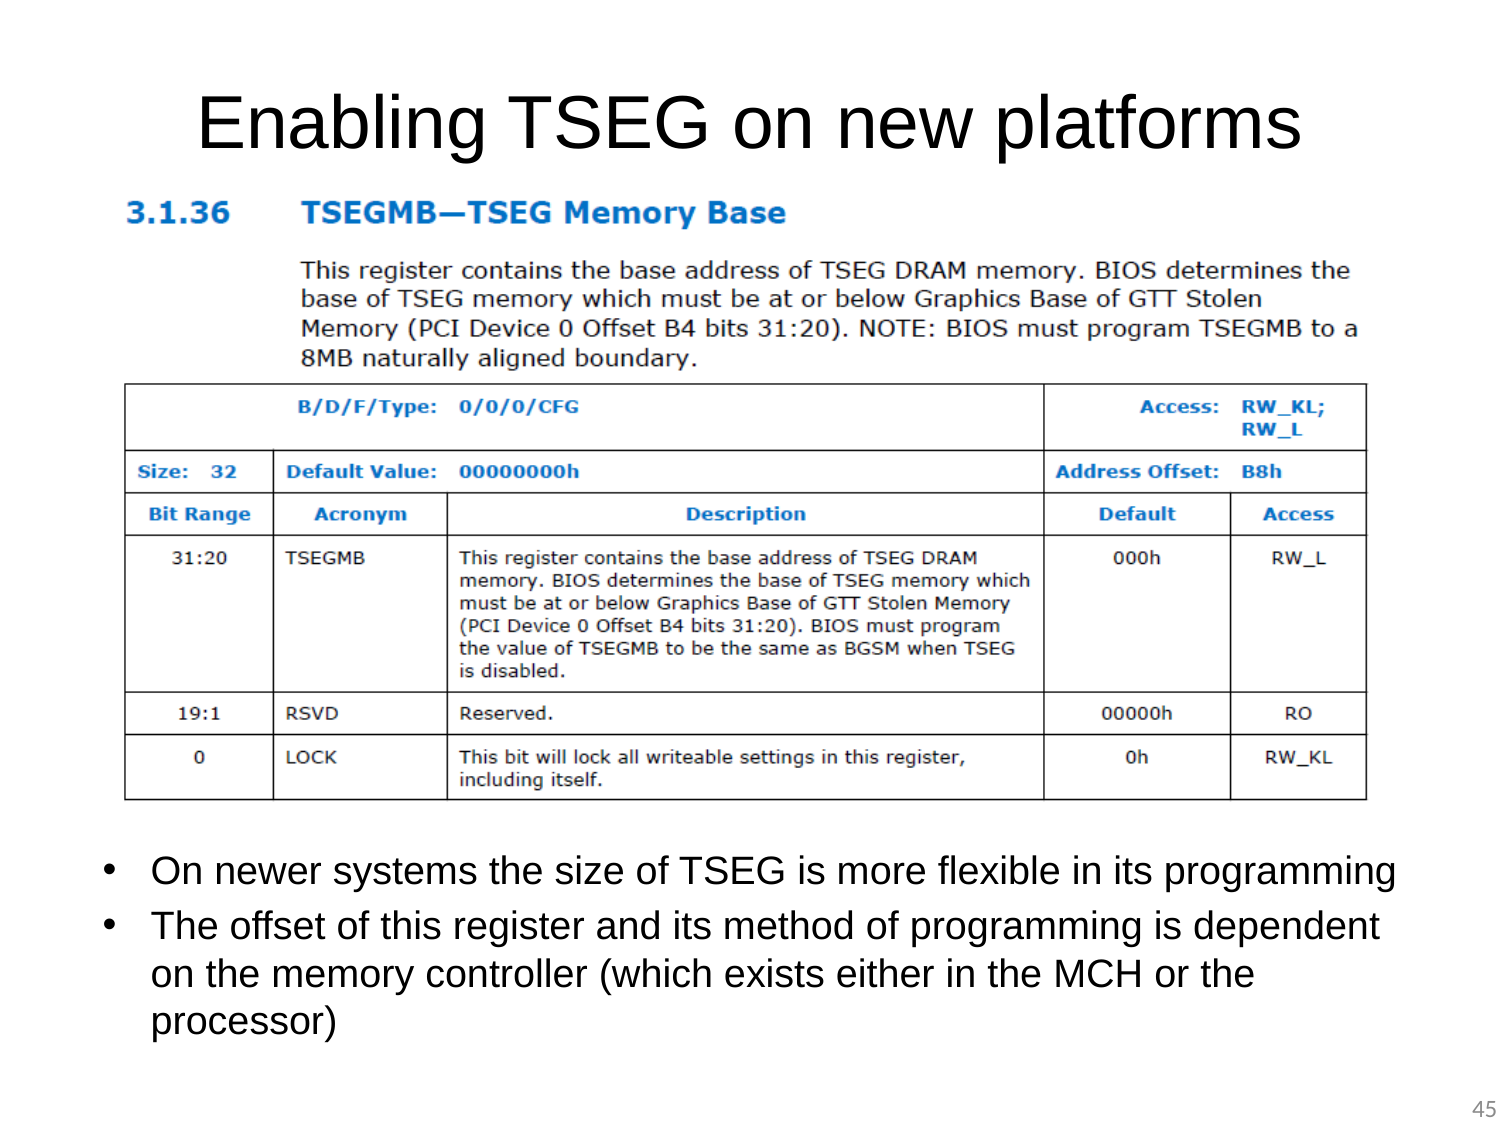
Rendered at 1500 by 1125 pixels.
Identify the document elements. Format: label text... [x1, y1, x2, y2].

picture [99, 187, 1388, 817]
list On newer systems the size of TSEG is more flexible in its programming The offset of this register and its method of programming is dependent on the memory controller (which exists either in the MCH or the processor) [87, 837, 1425, 1100]
title Enabling TSEG on new platforms [75, 24, 1425, 213]
slide_number 45 [1162, 1077, 1500, 1125]
